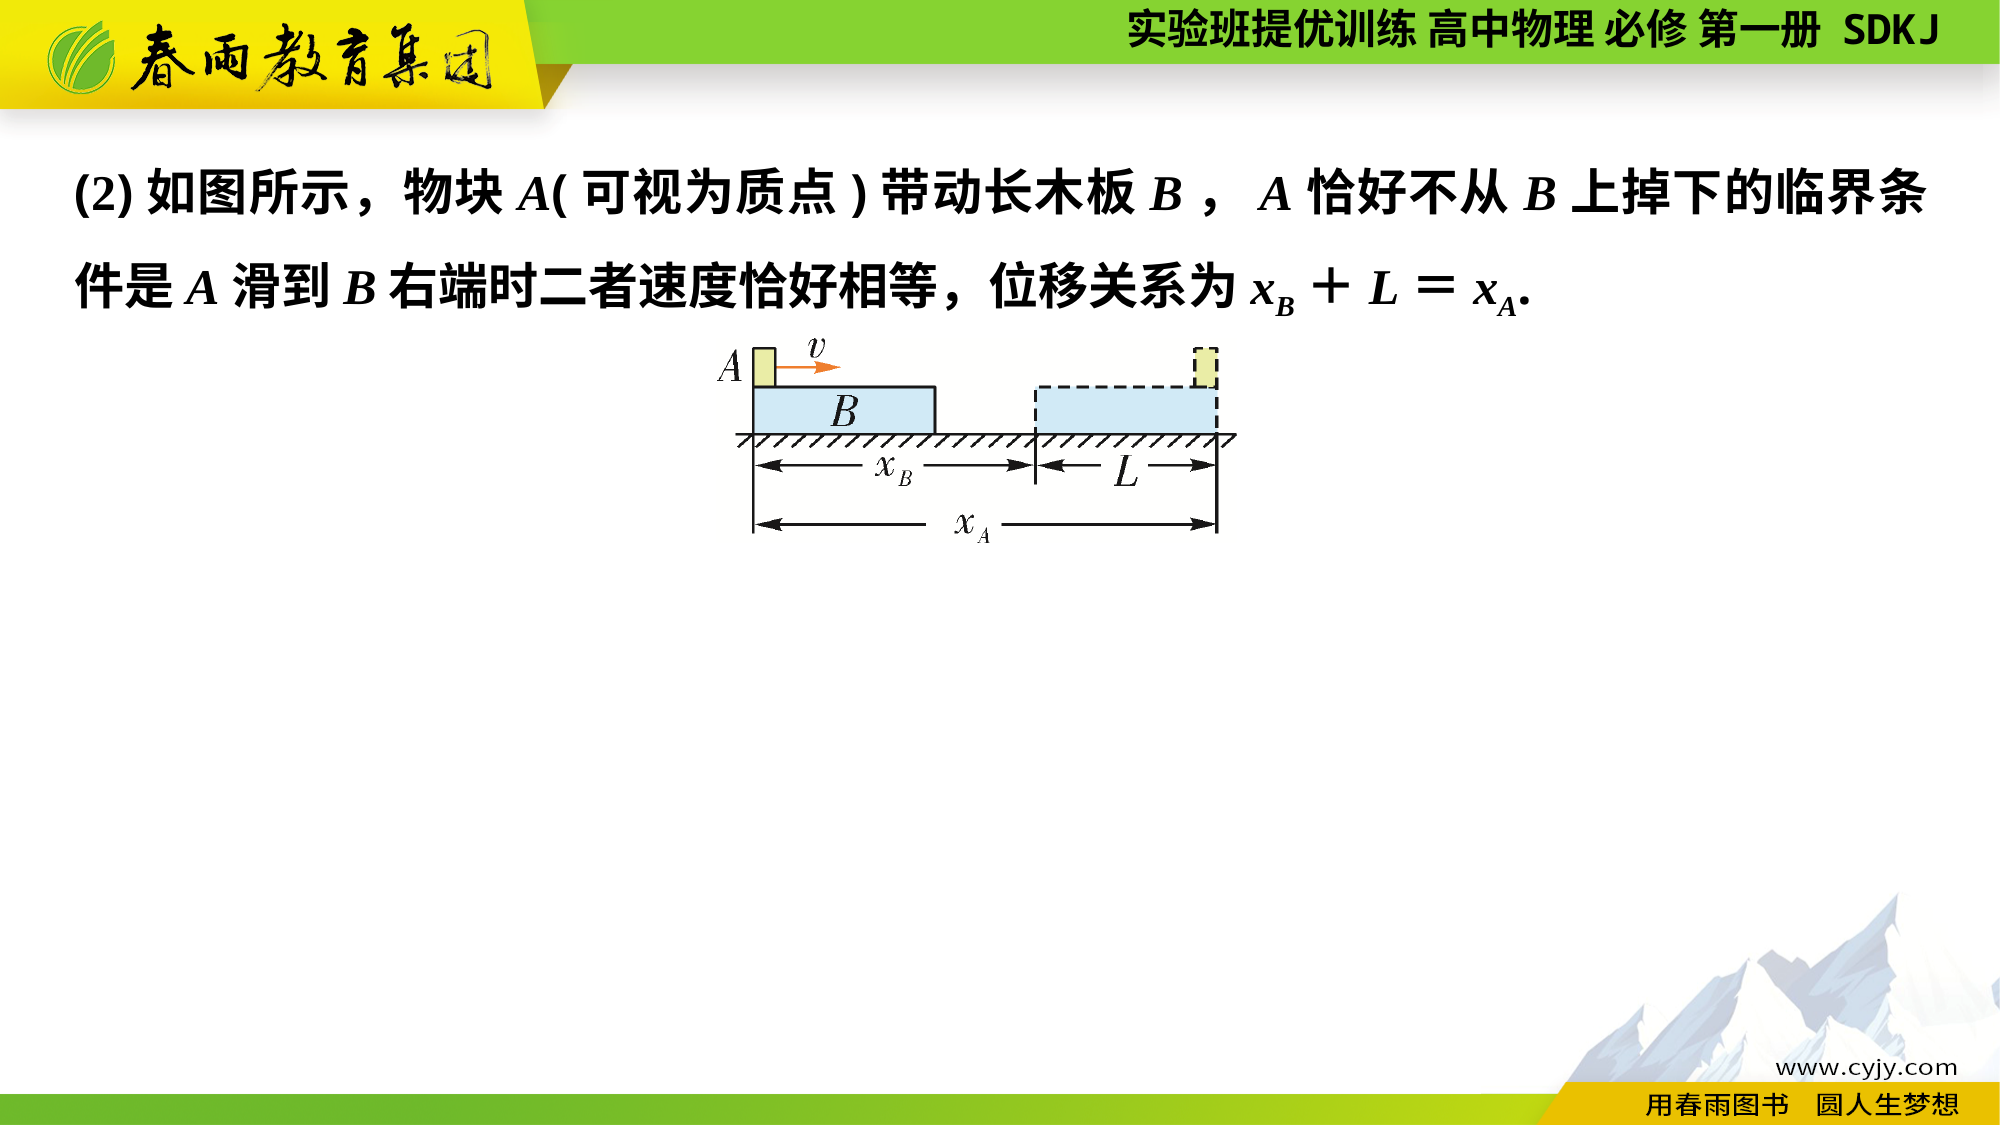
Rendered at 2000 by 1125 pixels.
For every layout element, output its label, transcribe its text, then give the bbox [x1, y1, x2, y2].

list (2)如图所示，物块A(可视为质点)带动长木板B，A恰好不从B上掉下的临界条件是A滑到B右端时二者速度恰好相等，位移关系为xB＋L＝xA. [59, 122, 1944, 308]
picture [0, 0, 2000, 1125]
